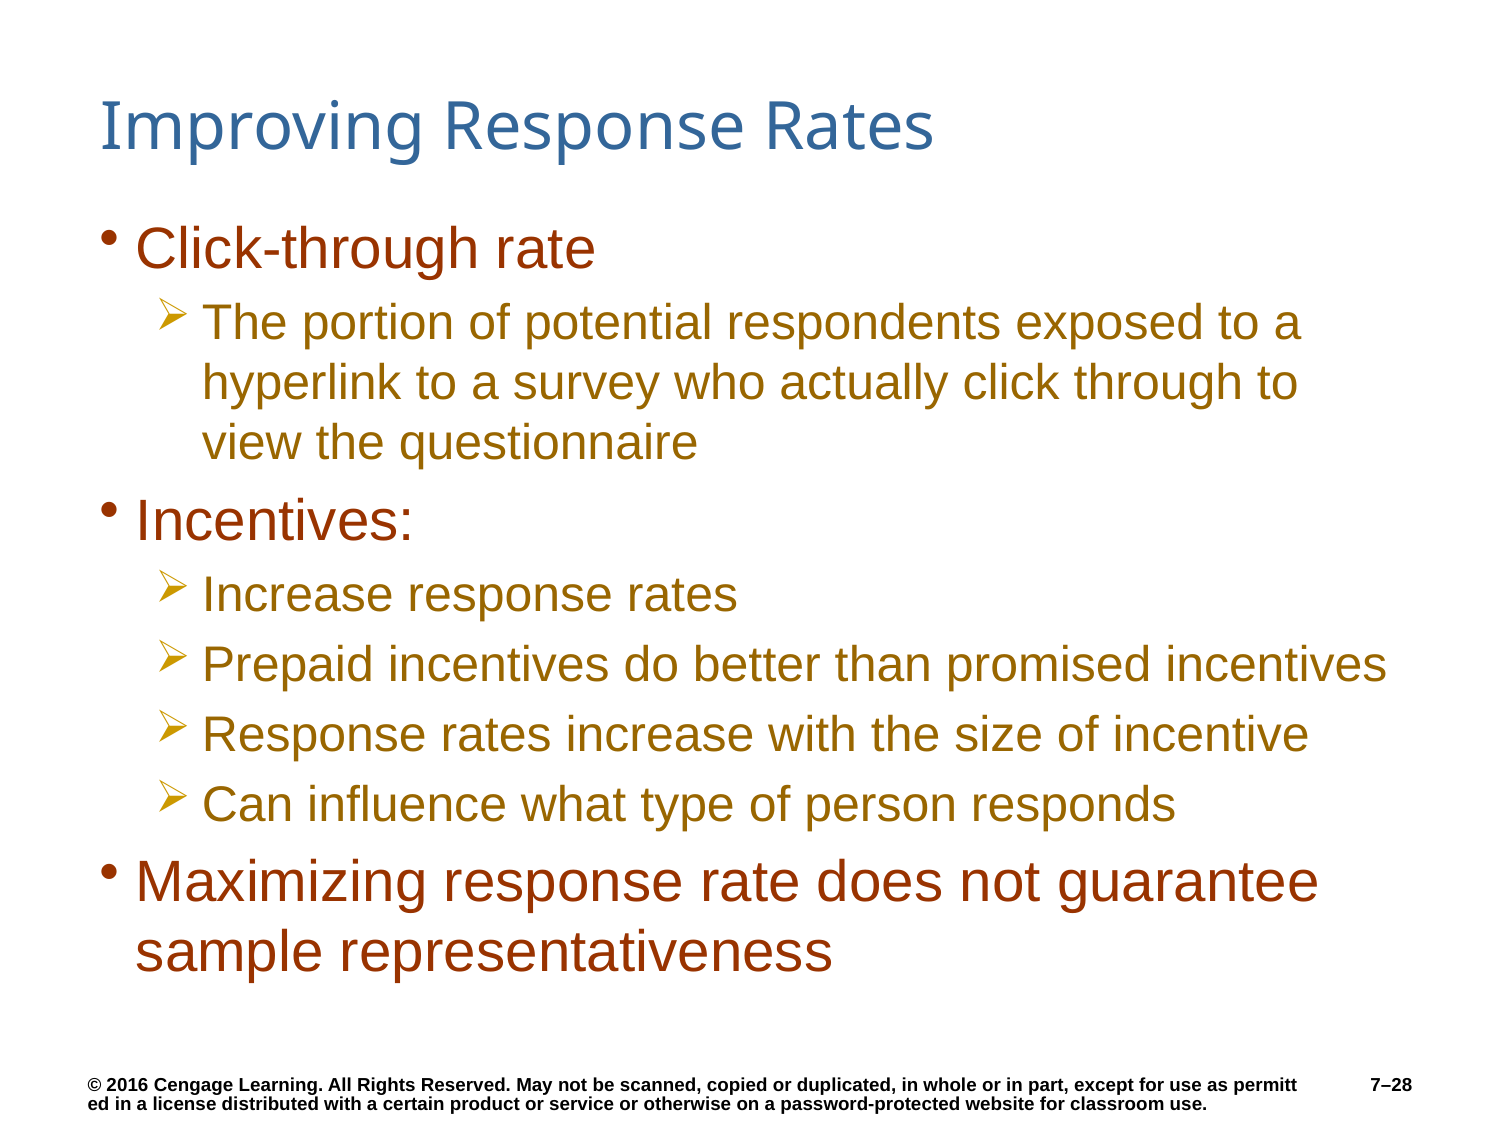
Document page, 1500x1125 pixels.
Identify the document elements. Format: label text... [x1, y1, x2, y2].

footer © 2016 Cengage Learning. All Rights Reserved. May not be scanned, copied or duplicated, in whole or in part, except for use as permitted in a license distributed with a certain product or service or otherwise on a password-protected website for classroom use. [87, 1057, 1050, 1103]
list Click-through rate The portion of potential respondents exposed to a hyperlink to a survey who actually click through to view the questionnaire Incentives: Increase response rates Prepaid incentives do better than promised incentives Response rates increase with the size of incentive Can influence what type of person responds Maximizing response rate does not guarantee sample representativeness [84, 202, 1414, 1013]
title Improving Response Rates [85, 75, 1411, 171]
slide_number 7–28 [1050, 1042, 1413, 1103]
